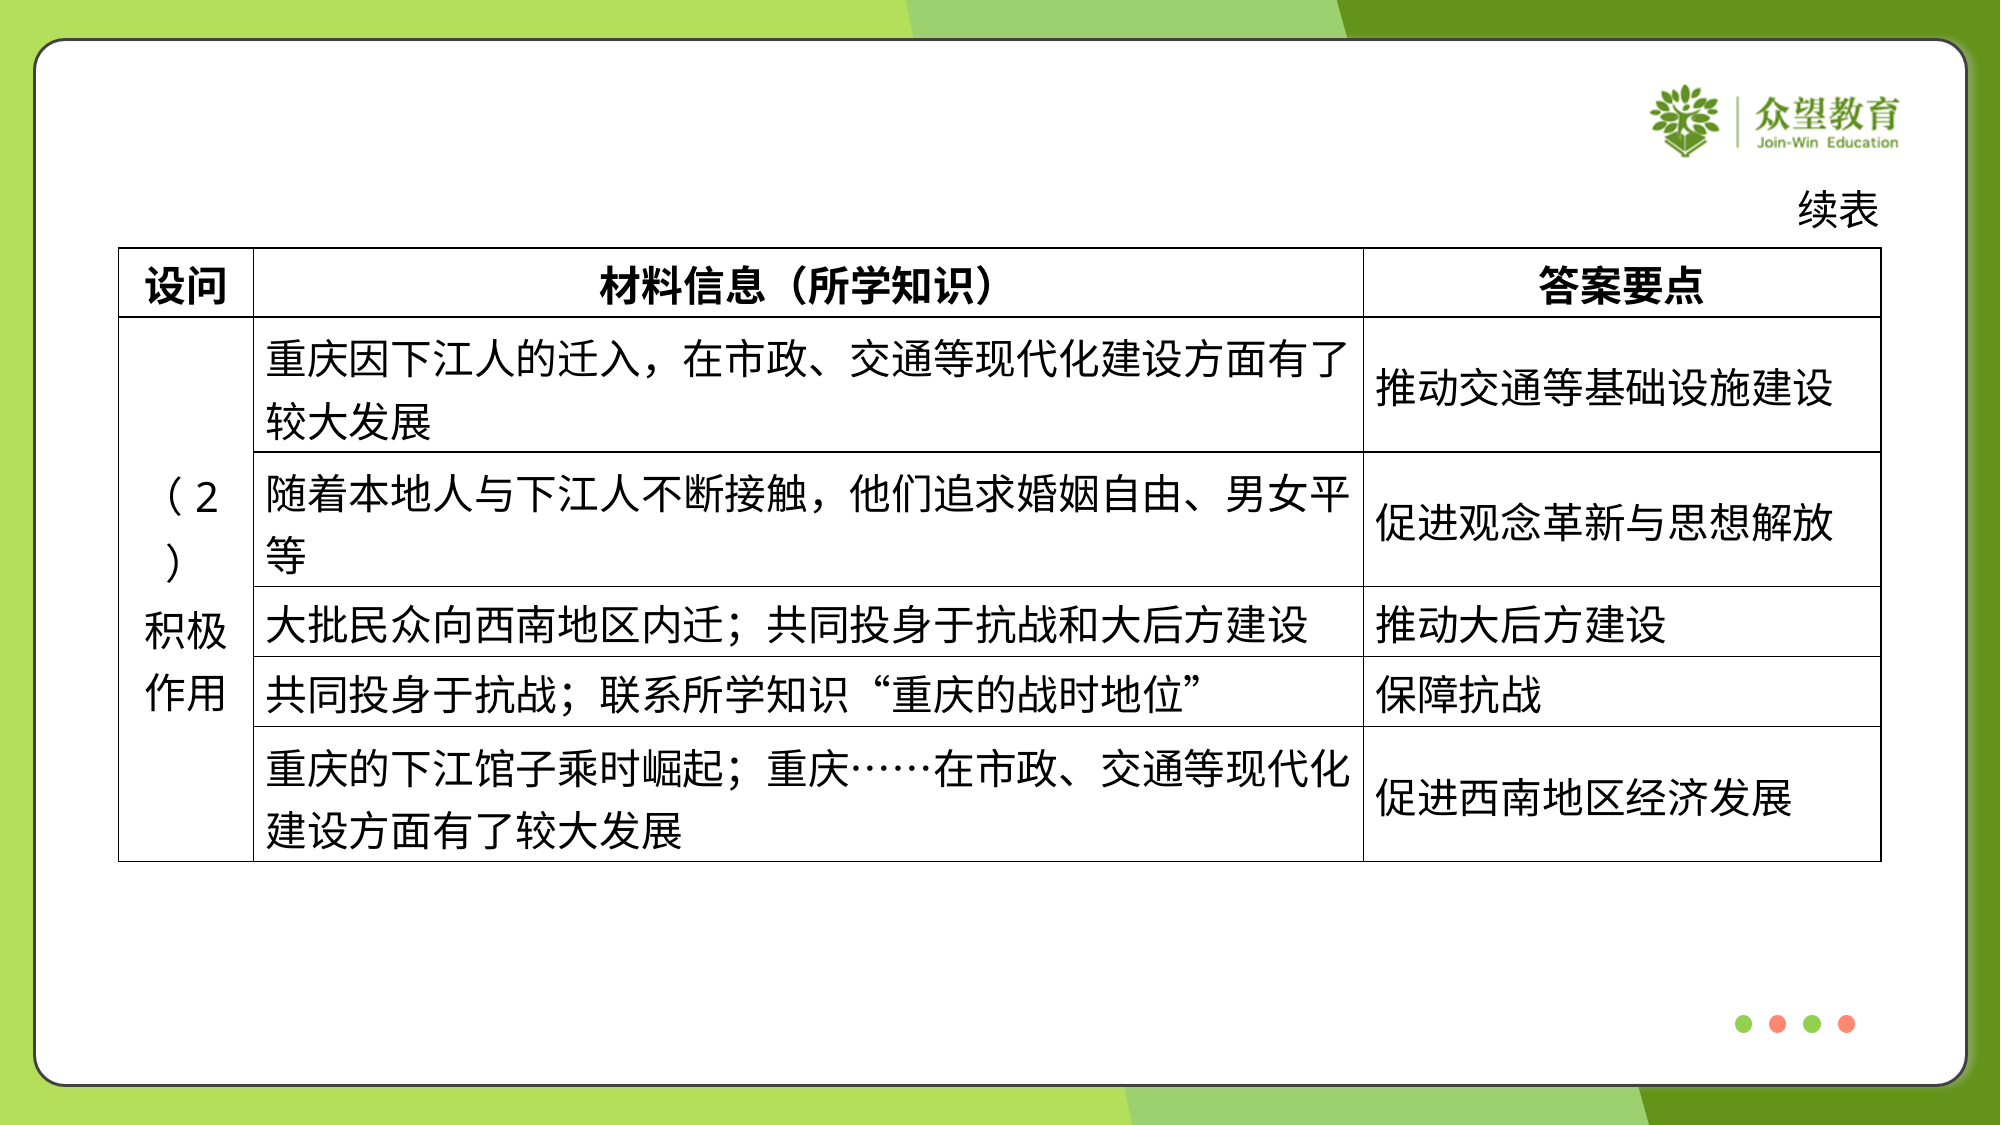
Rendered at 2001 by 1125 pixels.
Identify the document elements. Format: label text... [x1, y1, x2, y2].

table_cell 促进观念革新与思想解放 [1364, 453, 1880, 586]
table_cell 重庆因下江人的迁入，在市政、交通等现代化建设方面有了 较大发展 [254, 318, 1363, 451]
text_box 续表 [1796, 158, 1881, 234]
table_cell 共同投身于抗战；联系所学知识“重庆的战时地位” [254, 657, 1363, 726]
table_cell 保障抗战 [1364, 657, 1880, 726]
picture [0, 0, 2000, 1125]
table_cell 重庆的下江馆子乘时崛起；重庆……在市政、交通等现代化 建设方面有了较大发展 [254, 727, 1363, 861]
table_header 材料信息（所学知识） [254, 249, 1363, 316]
table_header 答案要点 [1364, 249, 1880, 316]
table_cell 推动交通等基础设施建设 [1364, 318, 1880, 451]
table_cell （2） 积极 作用 [119, 318, 253, 861]
table_cell 随着本地人与下江人不断接触，他们追求婚姻自由、男女平 等 [254, 453, 1363, 586]
table_cell 推动大后方建设 [1364, 587, 1880, 656]
table_cell 大批民众向西南地区内迁；共同投身于抗战和大后方建设 [254, 587, 1363, 656]
table_cell 促进西南地区经济发展 [1364, 727, 1880, 861]
table_header 设问 [119, 249, 253, 316]
